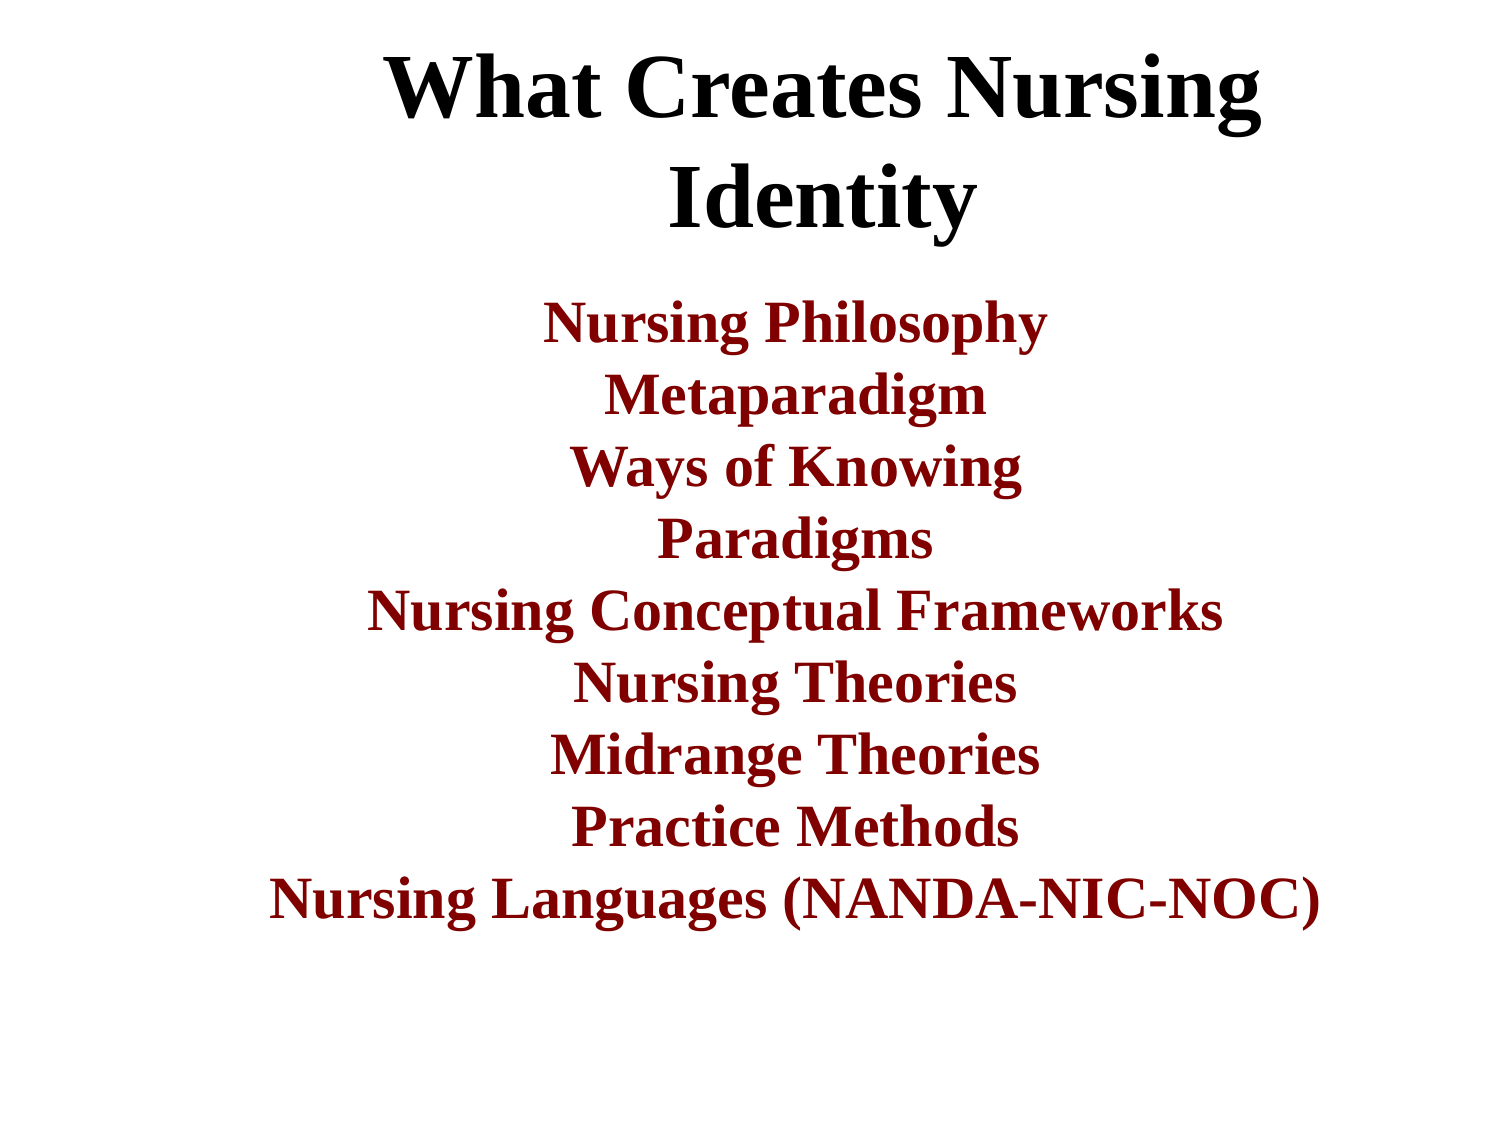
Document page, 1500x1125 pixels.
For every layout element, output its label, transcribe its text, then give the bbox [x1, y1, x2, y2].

title What Creates Nursing Identity [229, 18, 1417, 121]
subtitle Nursing Philosophy Metaparadigm Ways of Knowing Paradigms Nursing Conceptual Frameworks Nursing Theories Midrange Theories Practice Methods Nursing Languages (NANDA-NIC-NOC) [200, 275, 1392, 946]
